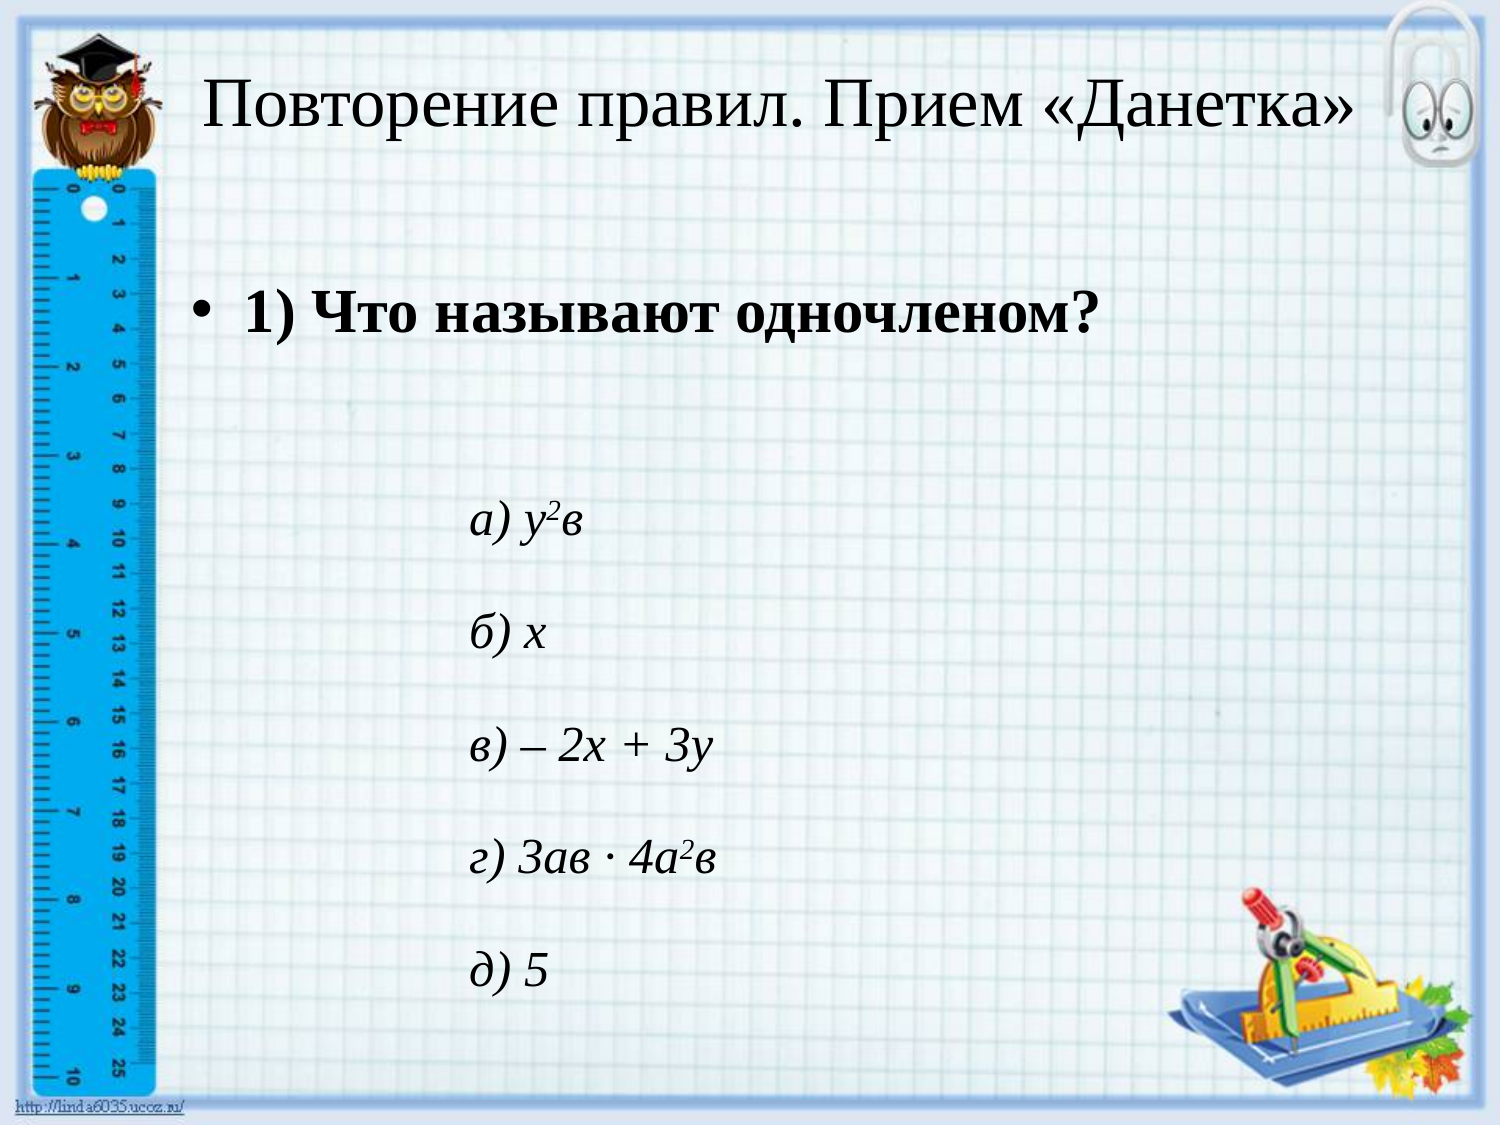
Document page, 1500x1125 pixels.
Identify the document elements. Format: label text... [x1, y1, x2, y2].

list 1) Что называют одночленом? а) у2в б) х в) – 2х + 3у г) 3ав ∙ 4а2в д) 5 [175, 262, 1425, 1005]
title Повторение правил. Прием «Данетка» [105, 46, 1456, 235]
picture [0, 0, 1500, 1125]
